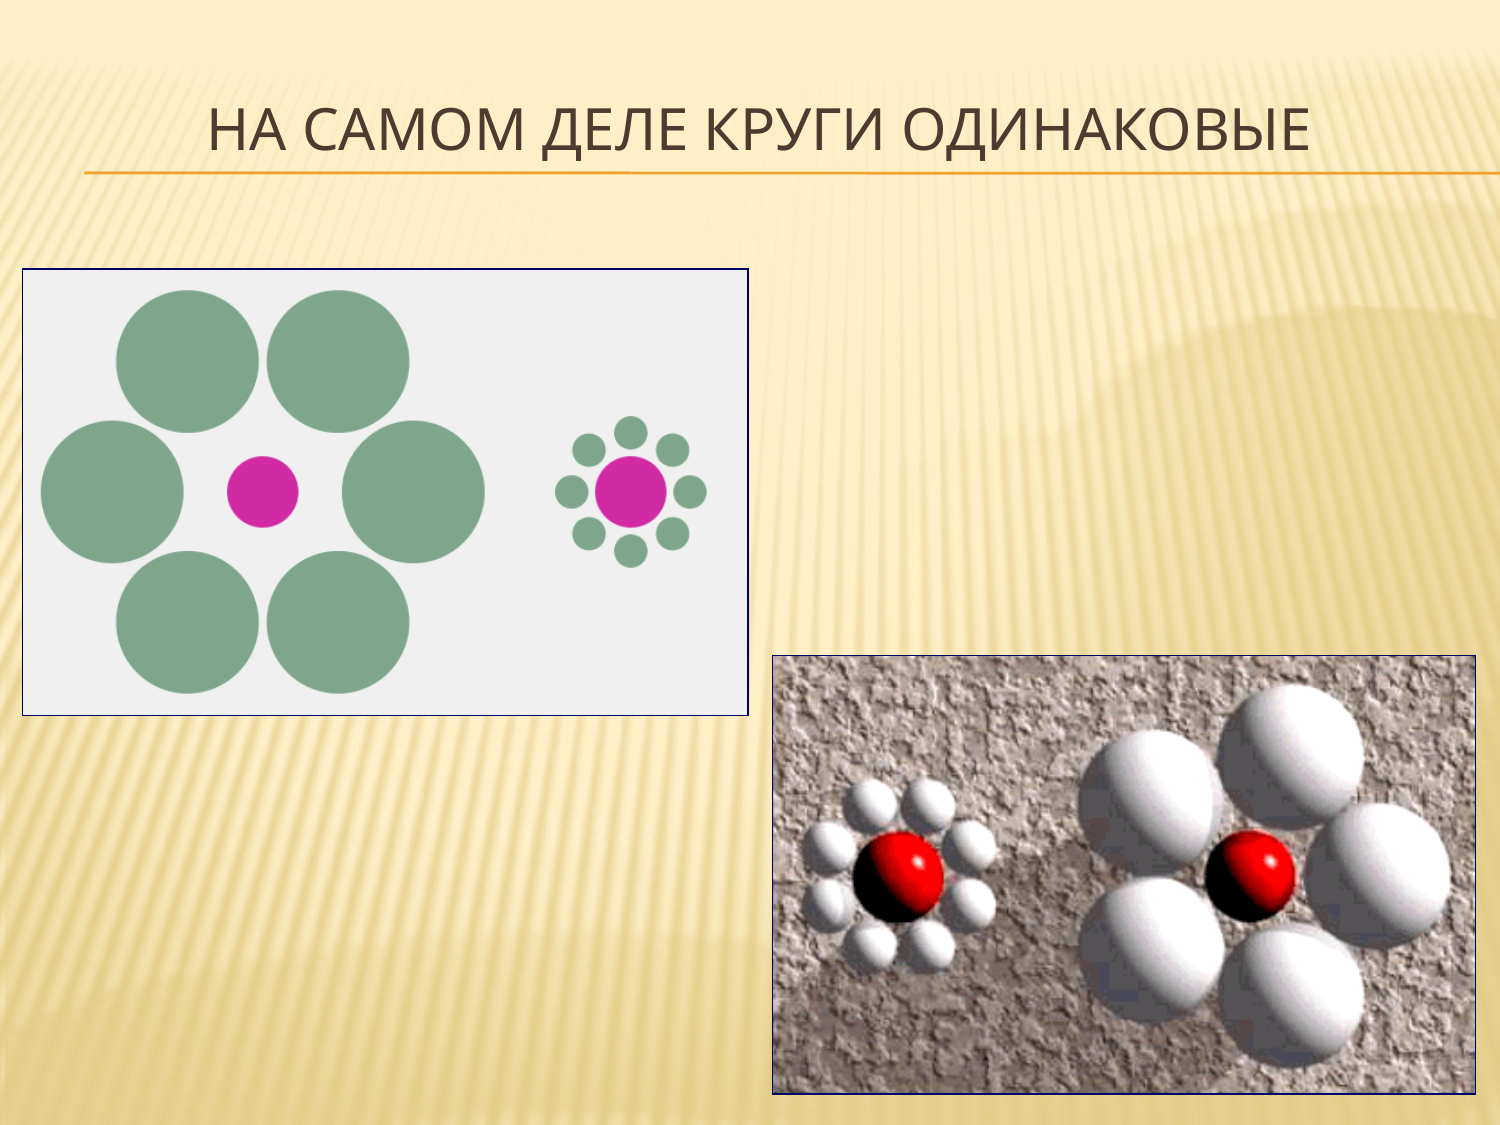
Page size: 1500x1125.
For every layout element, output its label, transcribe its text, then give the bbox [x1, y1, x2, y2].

picture [773, 655, 1475, 1094]
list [23, 269, 748, 716]
title На самом деле круги одинаковые [46, 58, 1472, 197]
